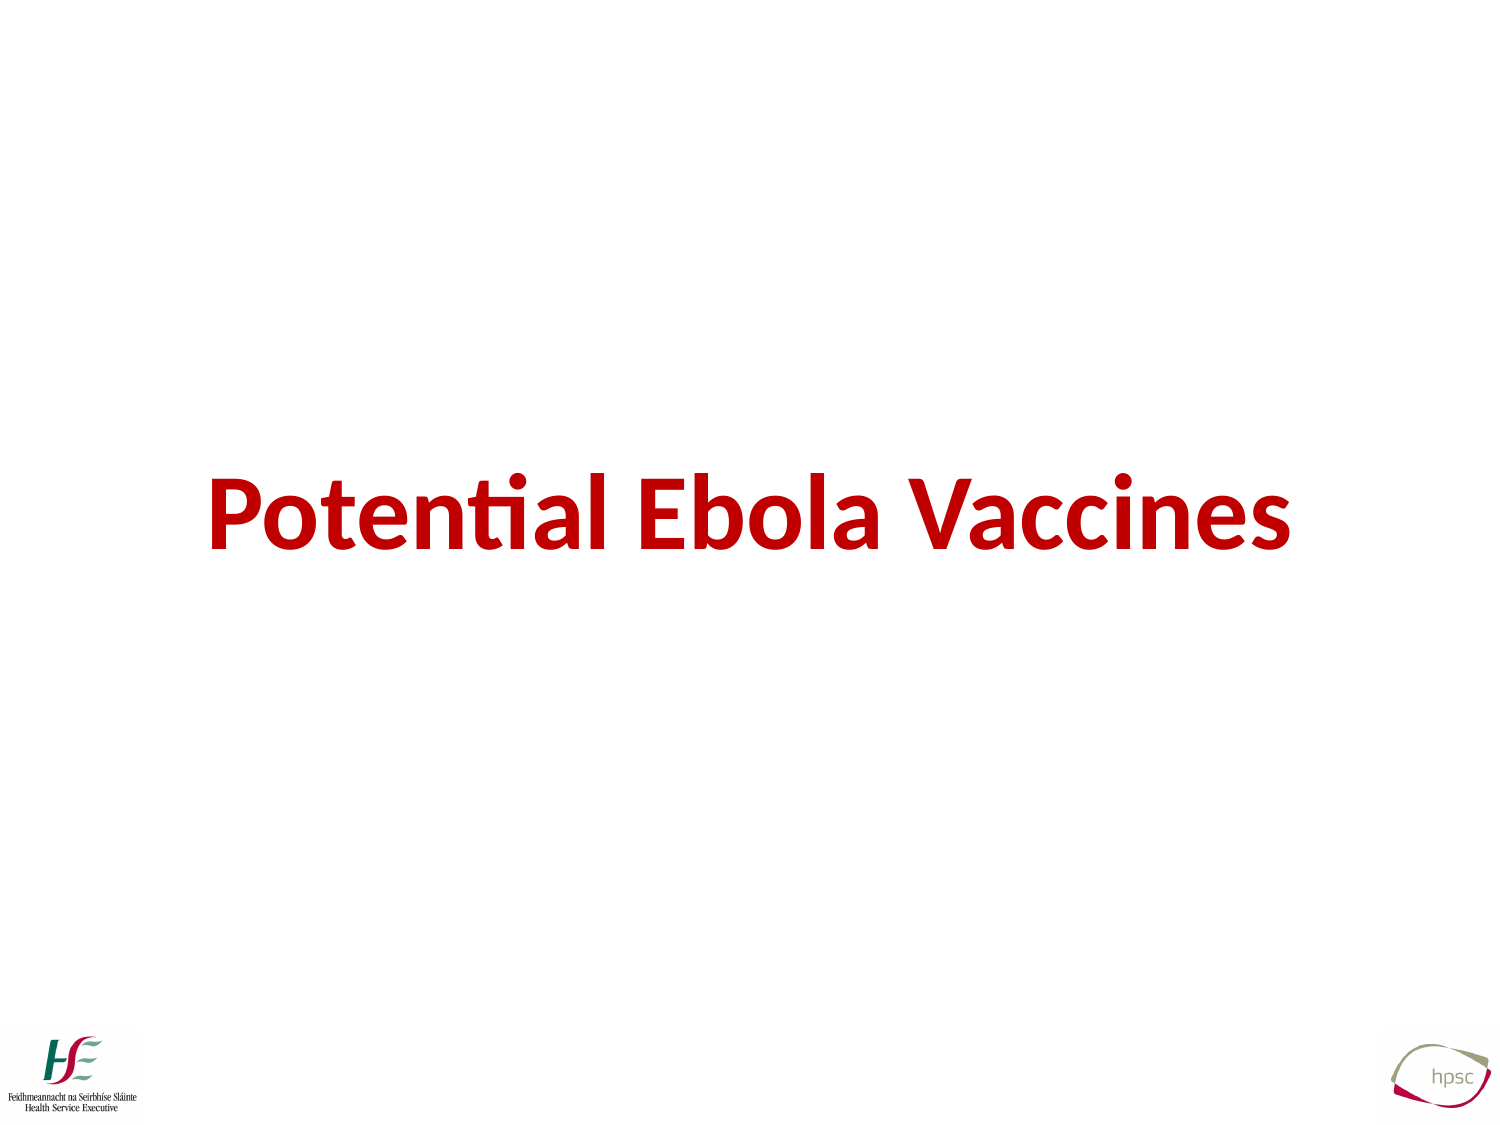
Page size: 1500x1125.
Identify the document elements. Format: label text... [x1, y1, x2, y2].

title Potential Ebola Vaccines [75, 212, 1425, 800]
picture [0, 1029, 142, 1125]
picture [1381, 1026, 1500, 1125]
